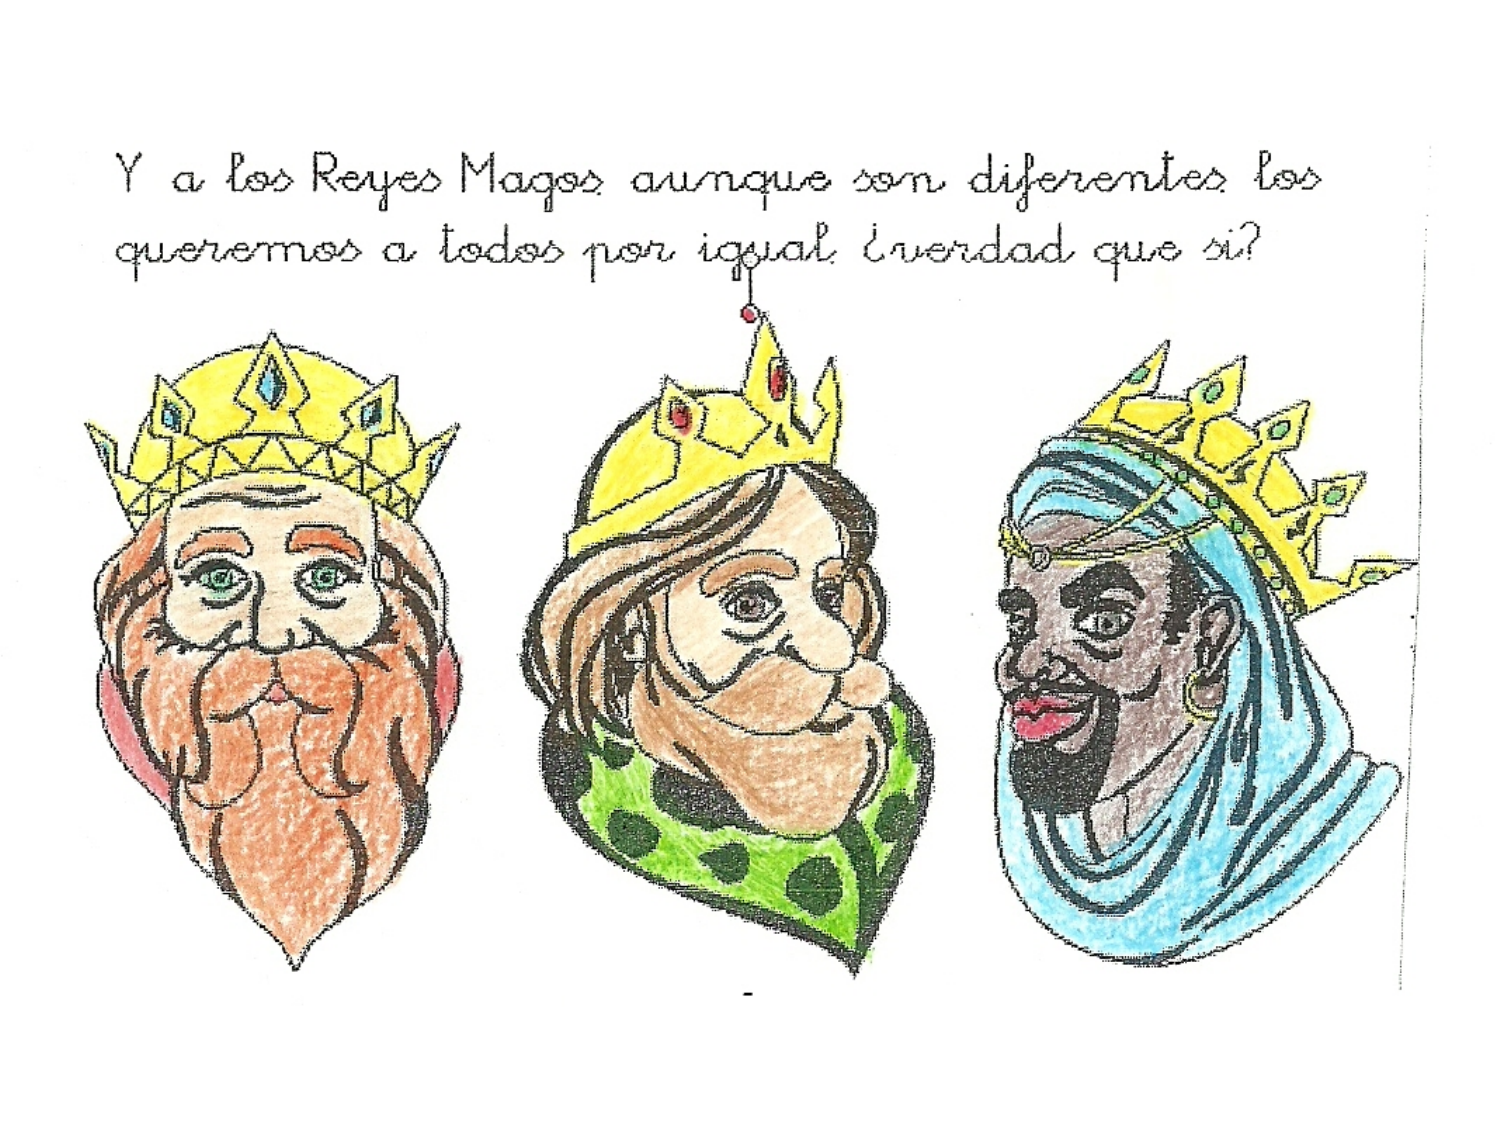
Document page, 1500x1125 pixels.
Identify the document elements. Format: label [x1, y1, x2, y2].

picture [0, 118, 1500, 1007]
